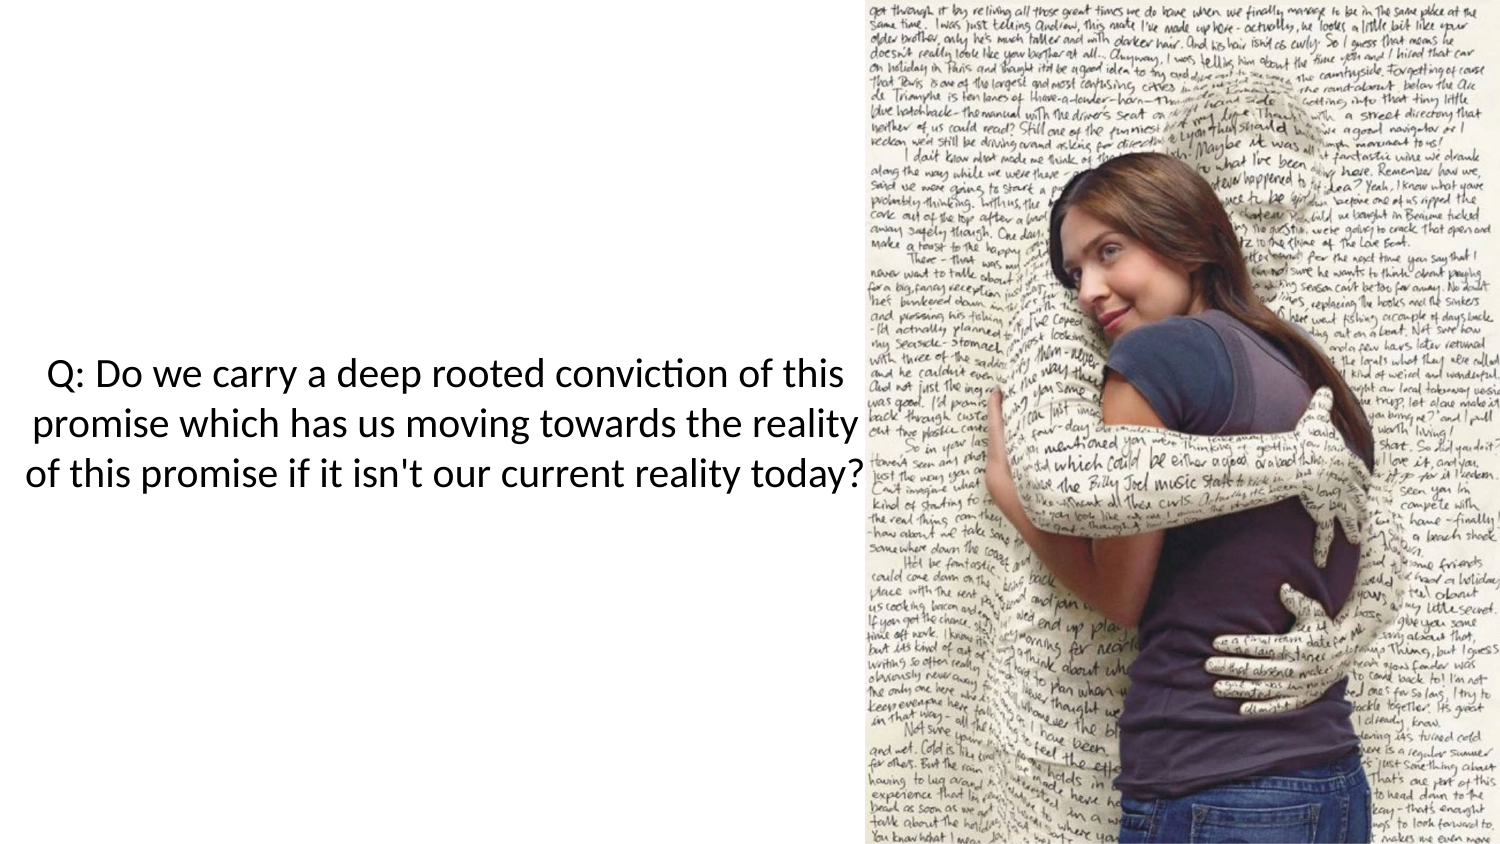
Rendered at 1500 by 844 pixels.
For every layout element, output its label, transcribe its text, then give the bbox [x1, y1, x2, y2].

text_box Q: Do we carry a deep rooted conviction of this promise which has us moving towards the reality of this promise if it isn't our current reality today? [0, 338, 859, 504]
picture [864, 0, 1500, 844]
